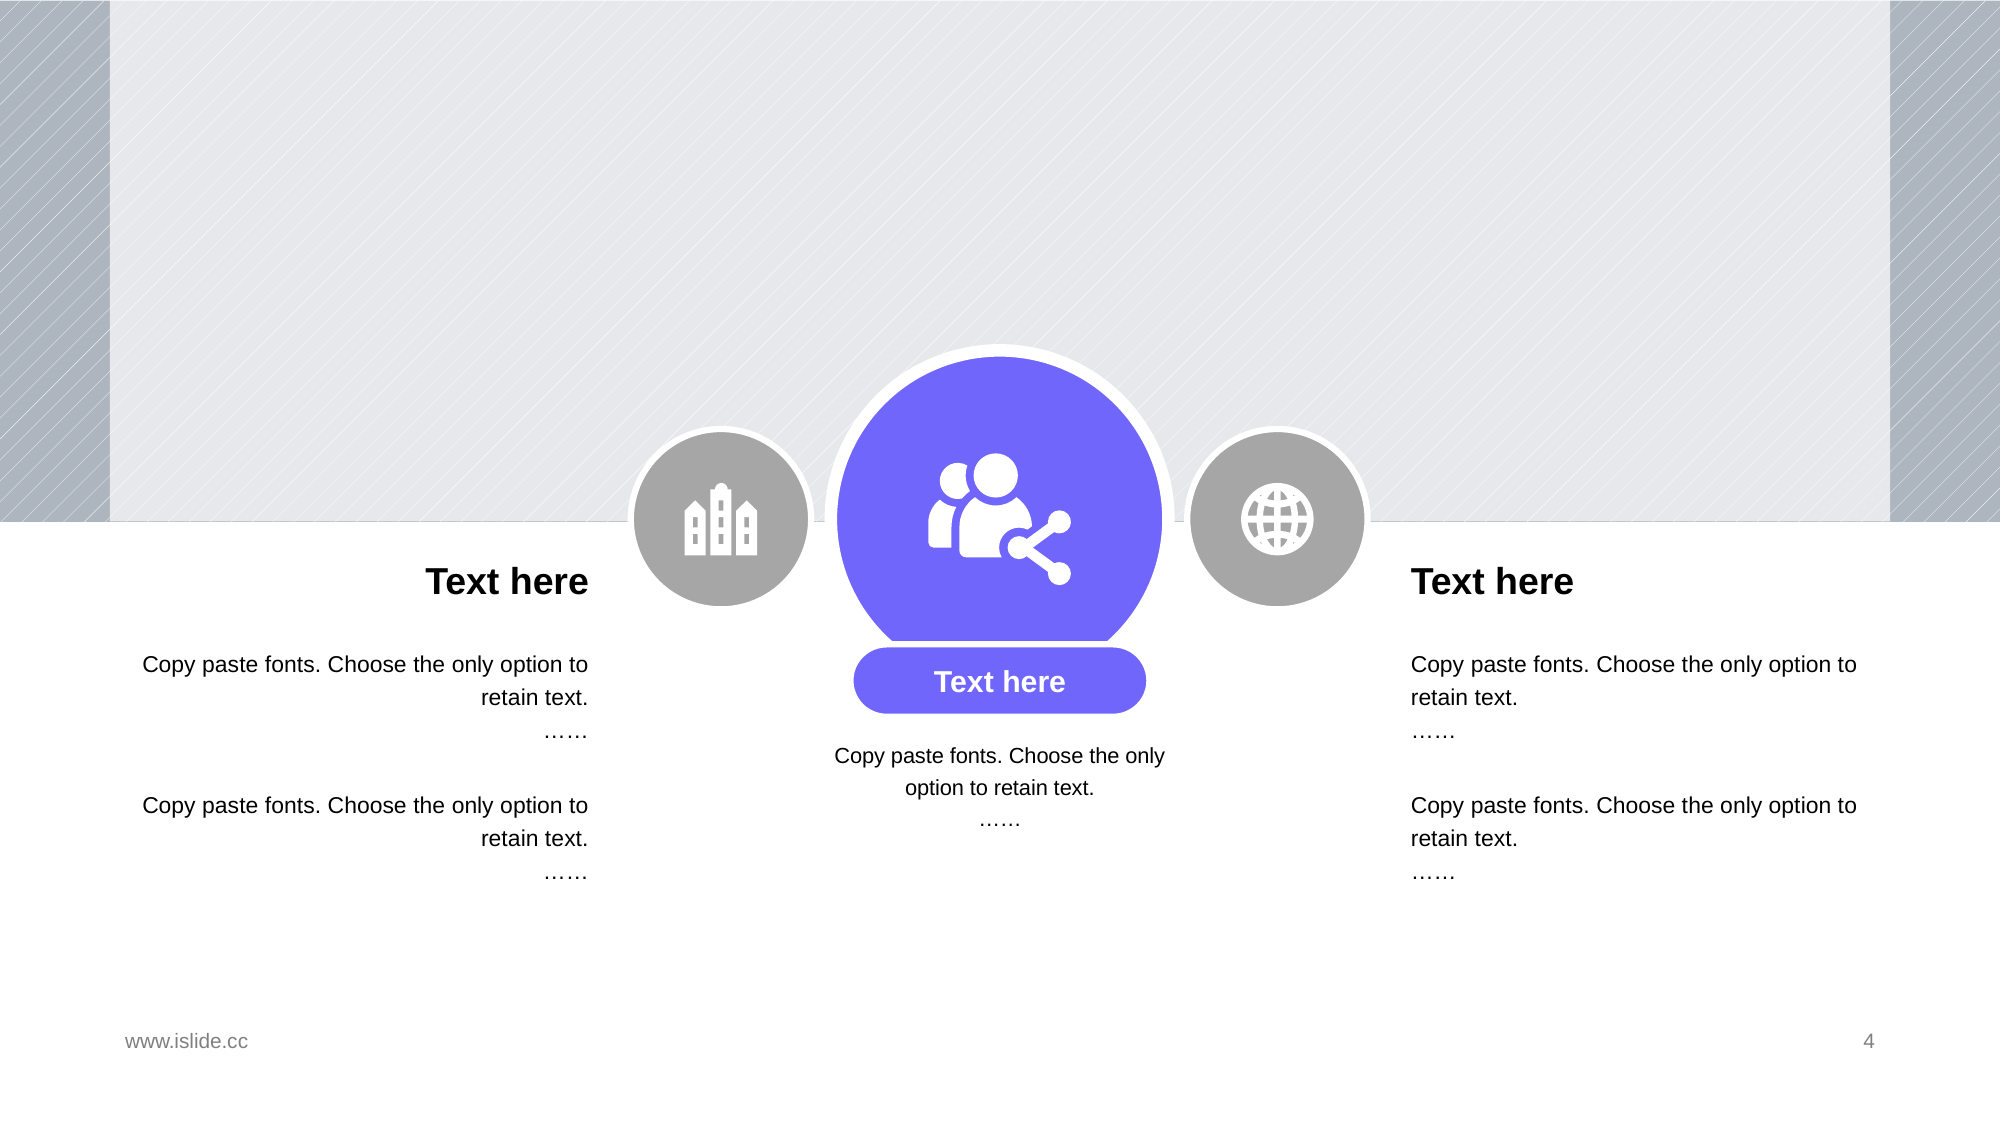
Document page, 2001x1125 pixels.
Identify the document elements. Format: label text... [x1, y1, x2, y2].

slide_number 4 [1412, 1023, 1890, 1058]
footer www.islide.cc [109, 1023, 790, 1058]
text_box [0, 0, 2000, 908]
